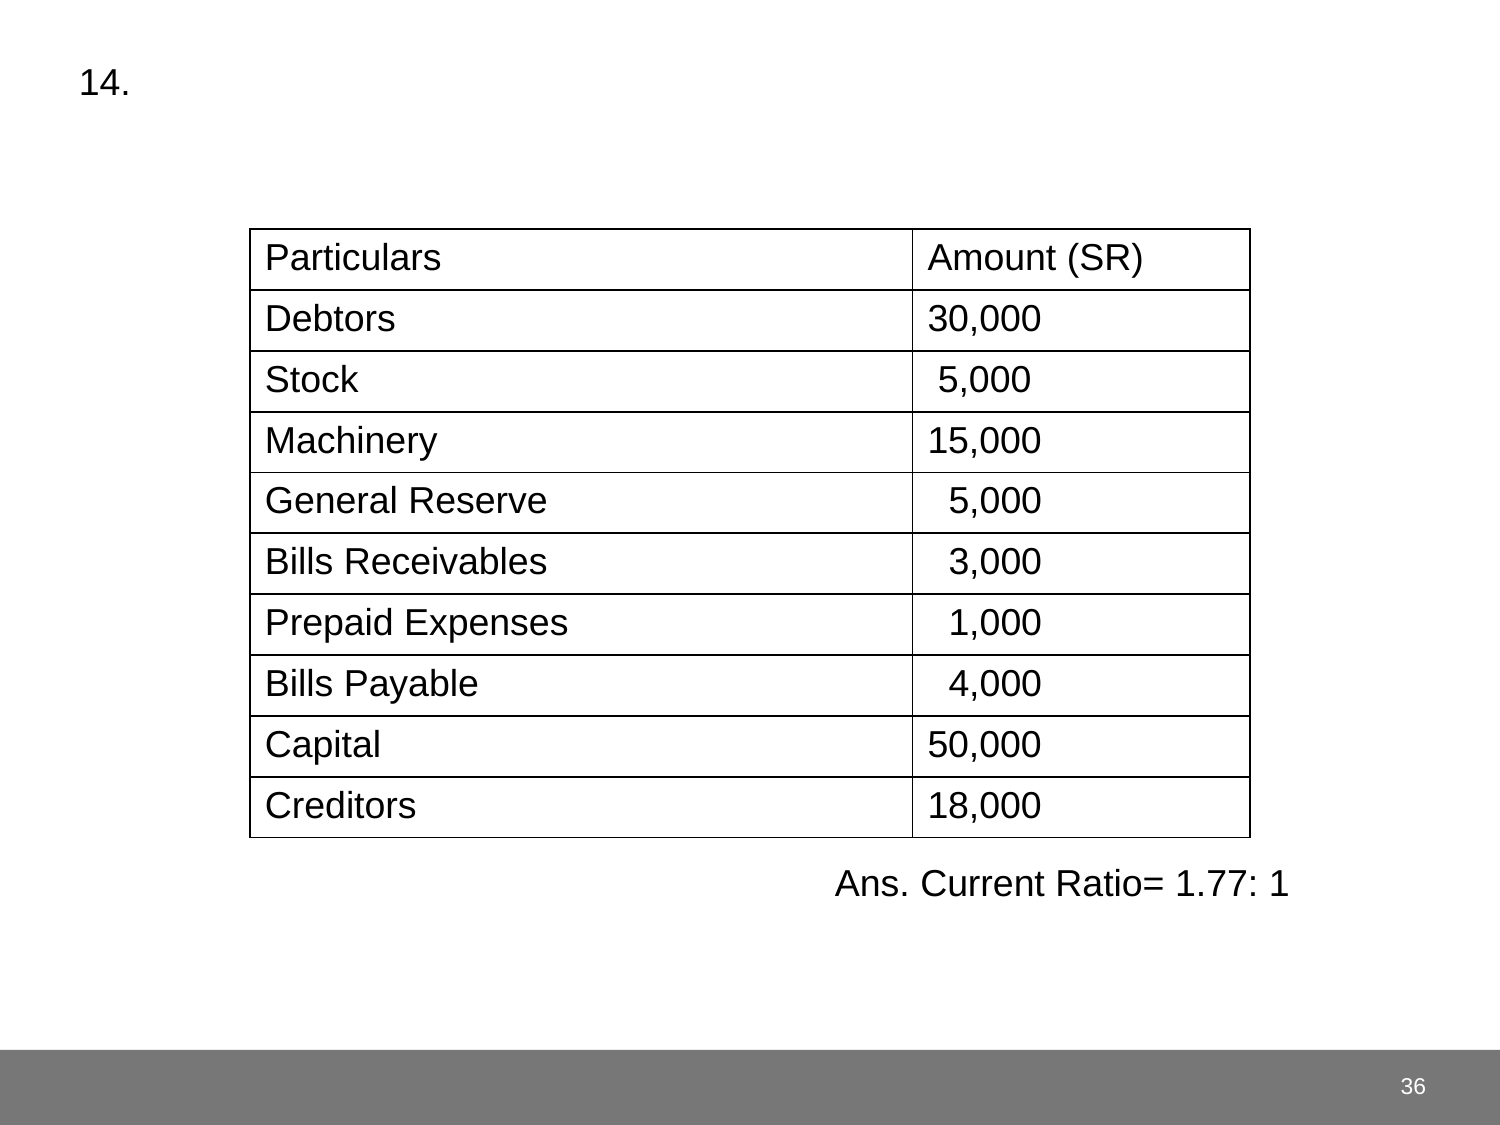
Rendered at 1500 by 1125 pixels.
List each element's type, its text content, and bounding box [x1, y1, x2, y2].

table_cell Bills Payable [251, 656, 912, 715]
table_cell Capital [251, 717, 912, 776]
list 14. Ans. Current Ratio= 1.77: 1 [62, 50, 1437, 1013]
table_cell 4,000 [913, 656, 1249, 715]
table_cell Stock [251, 352, 912, 411]
slide_number 36 [1312, 1055, 1442, 1116]
table_cell 15,000 [913, 413, 1249, 472]
table_cell 1,000 [913, 595, 1249, 654]
table_cell 50,000 [913, 717, 1249, 776]
table_cell General Reserve [251, 473, 912, 532]
table_cell 30,000 [913, 291, 1249, 350]
table_cell Bills Receivables [251, 534, 912, 593]
table_header Particulars [251, 230, 912, 289]
table_header Amount (SR) [913, 230, 1249, 289]
table_cell Prepaid Expenses [251, 595, 912, 654]
table_cell 5,000 [913, 352, 1249, 411]
table_cell 5,000 [913, 473, 1249, 532]
table_cell Creditors [251, 778, 912, 837]
table_cell Machinery [251, 413, 912, 472]
table_cell Debtors [251, 291, 912, 350]
table_cell 3,000 [913, 534, 1249, 593]
table_cell 18,000 [913, 778, 1249, 837]
